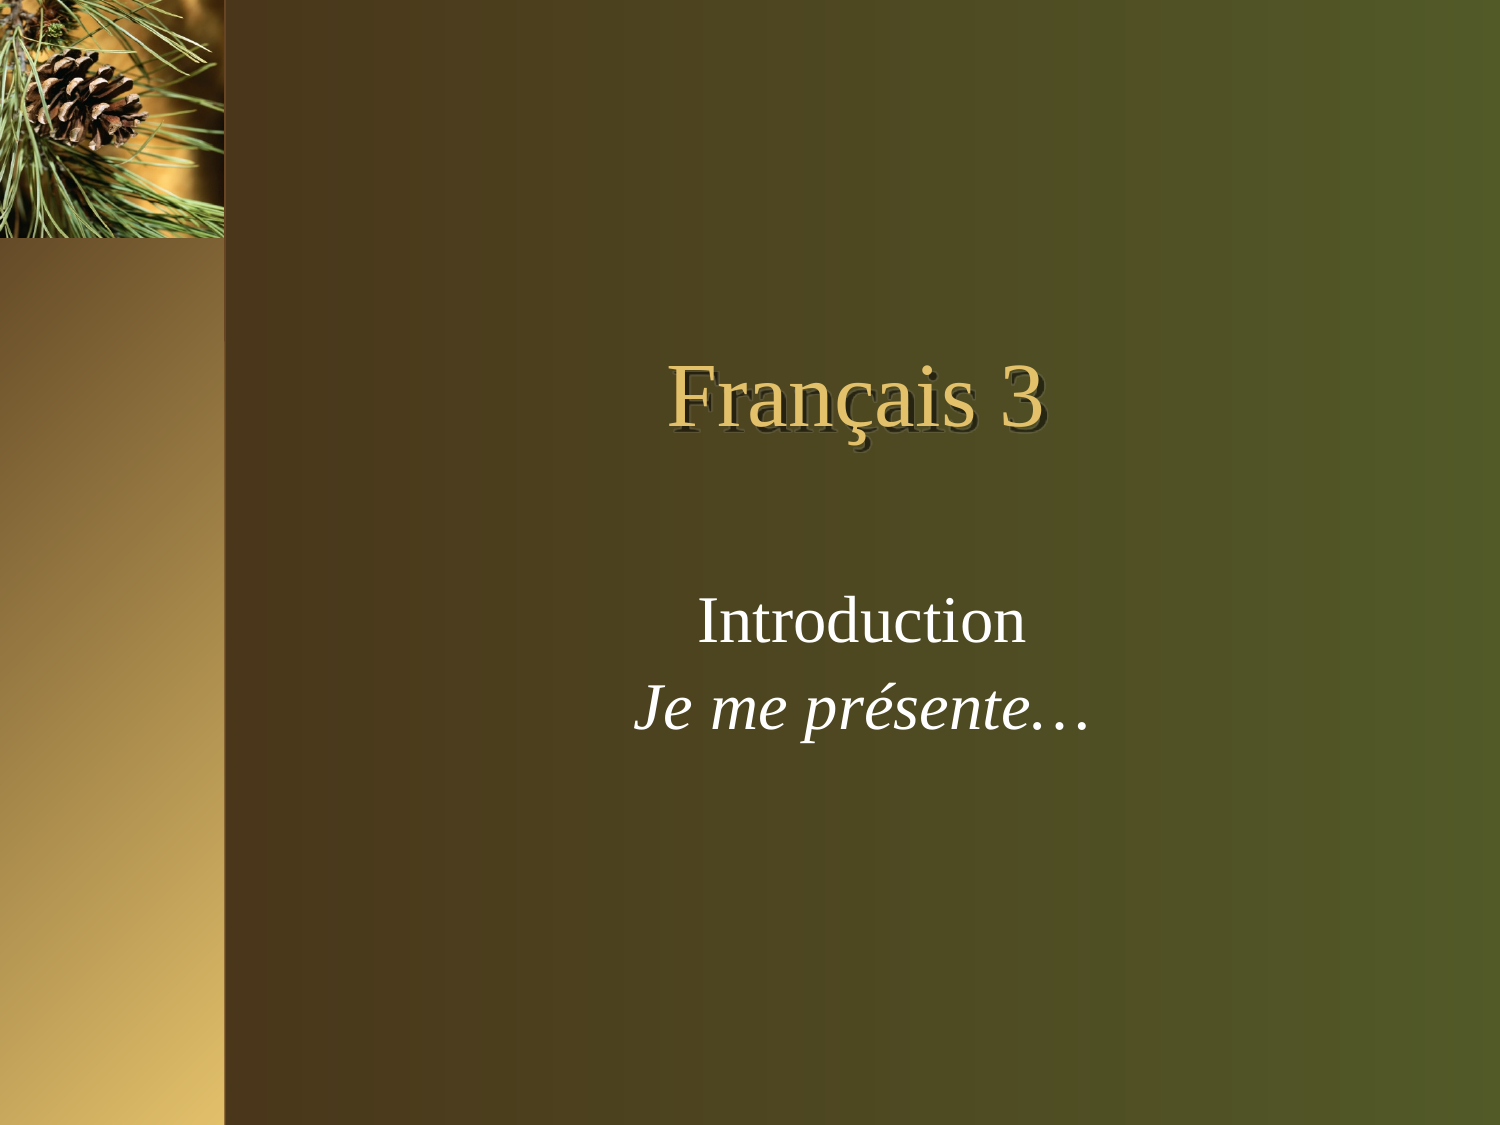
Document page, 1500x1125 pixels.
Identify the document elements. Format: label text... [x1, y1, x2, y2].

subtitle Introduction Je me présente… [337, 574, 1388, 863]
picture [0, 0, 224, 238]
title Français 3 [262, 274, 1451, 517]
